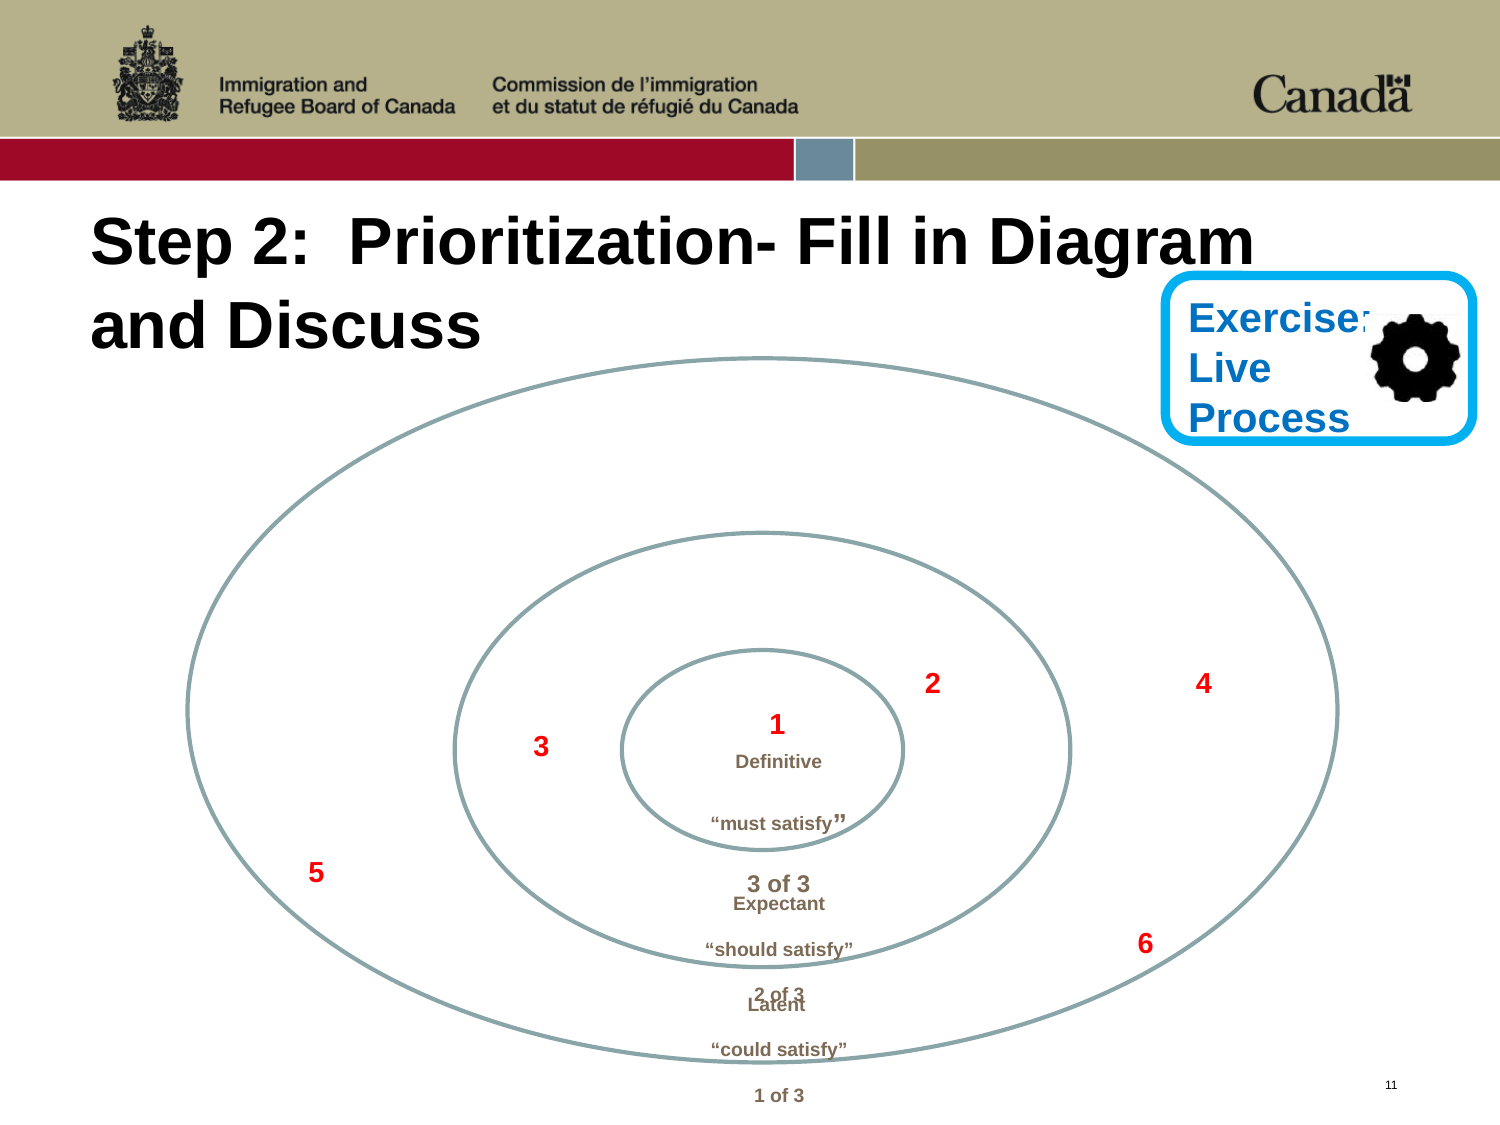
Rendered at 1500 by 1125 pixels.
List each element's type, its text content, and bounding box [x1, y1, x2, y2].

text_box 6 [1122, 884, 1169, 968]
text_box Expectant “should satisfy” 2 of 3 [689, 861, 869, 1013]
slide_number 11 [1099, 1024, 1413, 1101]
text_box 3 [518, 686, 565, 770]
text_box 4 [1181, 623, 1228, 707]
text_box 1 [754, 664, 801, 748]
text_box [185, 356, 1340, 1063]
title Step 2: Prioritization- Fill in Diagram and Discuss [75, 187, 1338, 413]
picture [0, 0, 1500, 1125]
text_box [1165, 275, 1473, 442]
text_box Definitive “must satisfy” 3 of 3 [695, 719, 862, 861]
text_box 5 [293, 812, 340, 896]
text_box 2 [910, 623, 957, 707]
text_box Latent “could satisfy” 1 of 3 [695, 962, 863, 1114]
